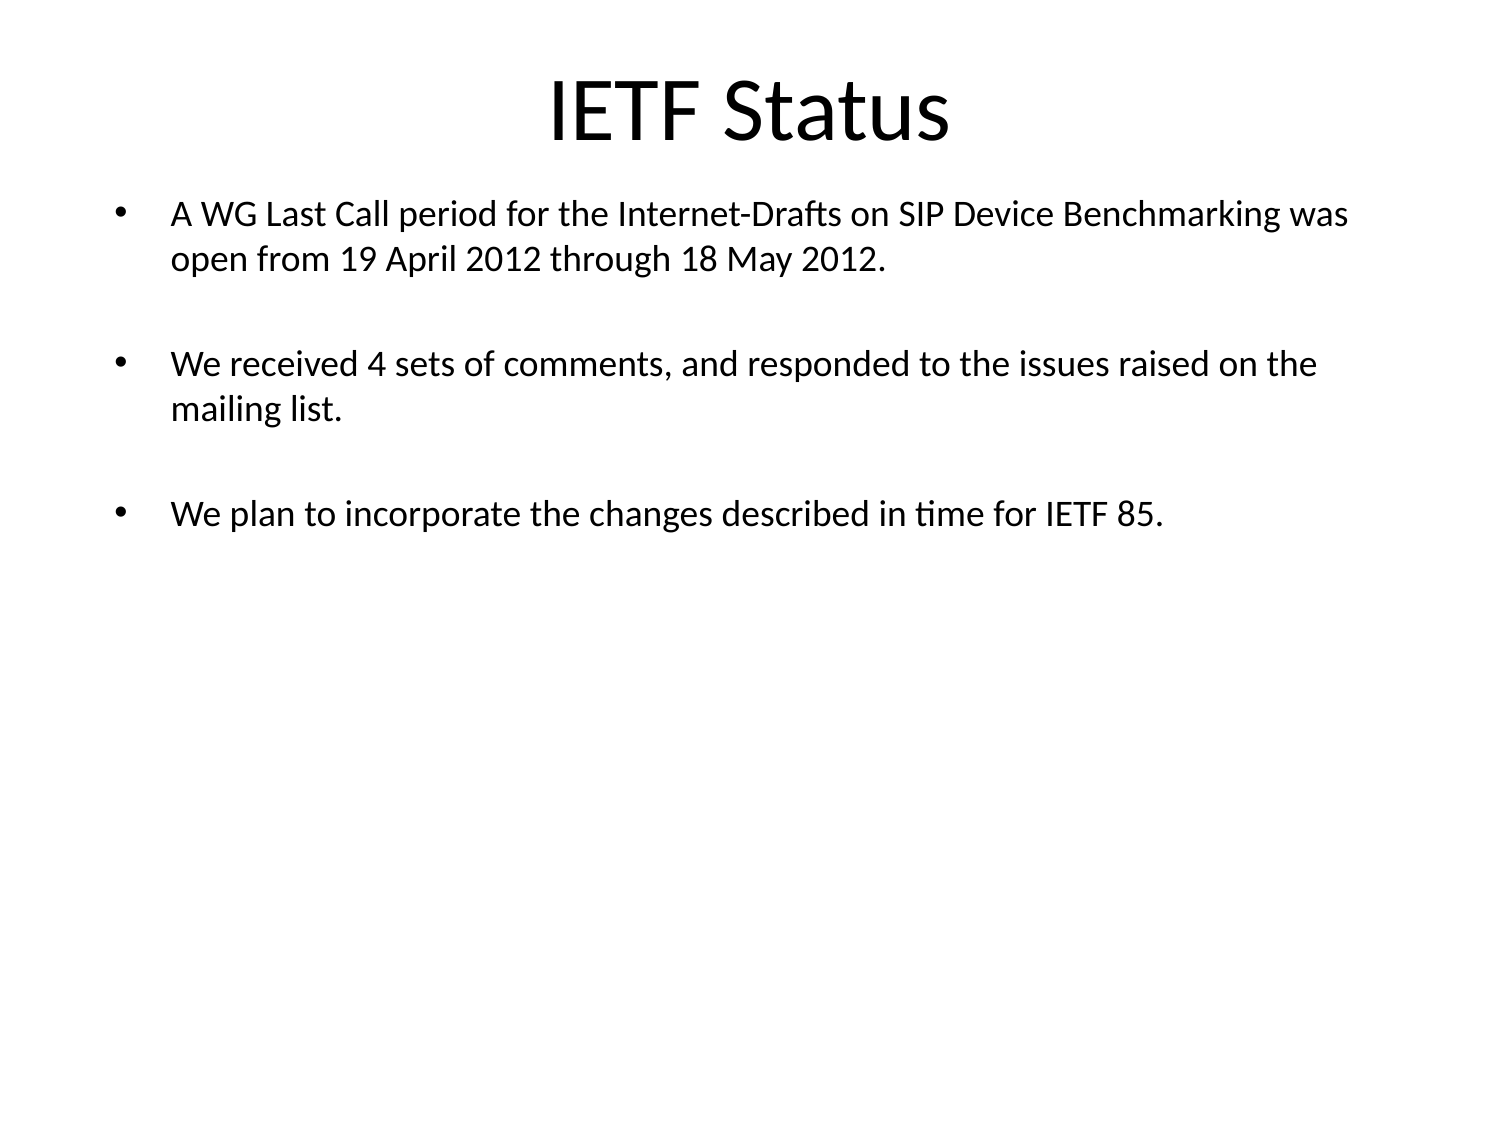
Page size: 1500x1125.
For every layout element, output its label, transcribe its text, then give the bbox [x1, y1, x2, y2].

title IETF Status [75, 25, 1425, 182]
list A WG Last Call period for the Internet-Drafts on SIP Device Benchmarking was open from 19 April 2012 through 18 May 2012. We received 4 sets of comments, and responded to the issues raised on the mailing list. We plan to incorporate the changes described in time for IETF 85. [99, 181, 1450, 925]
